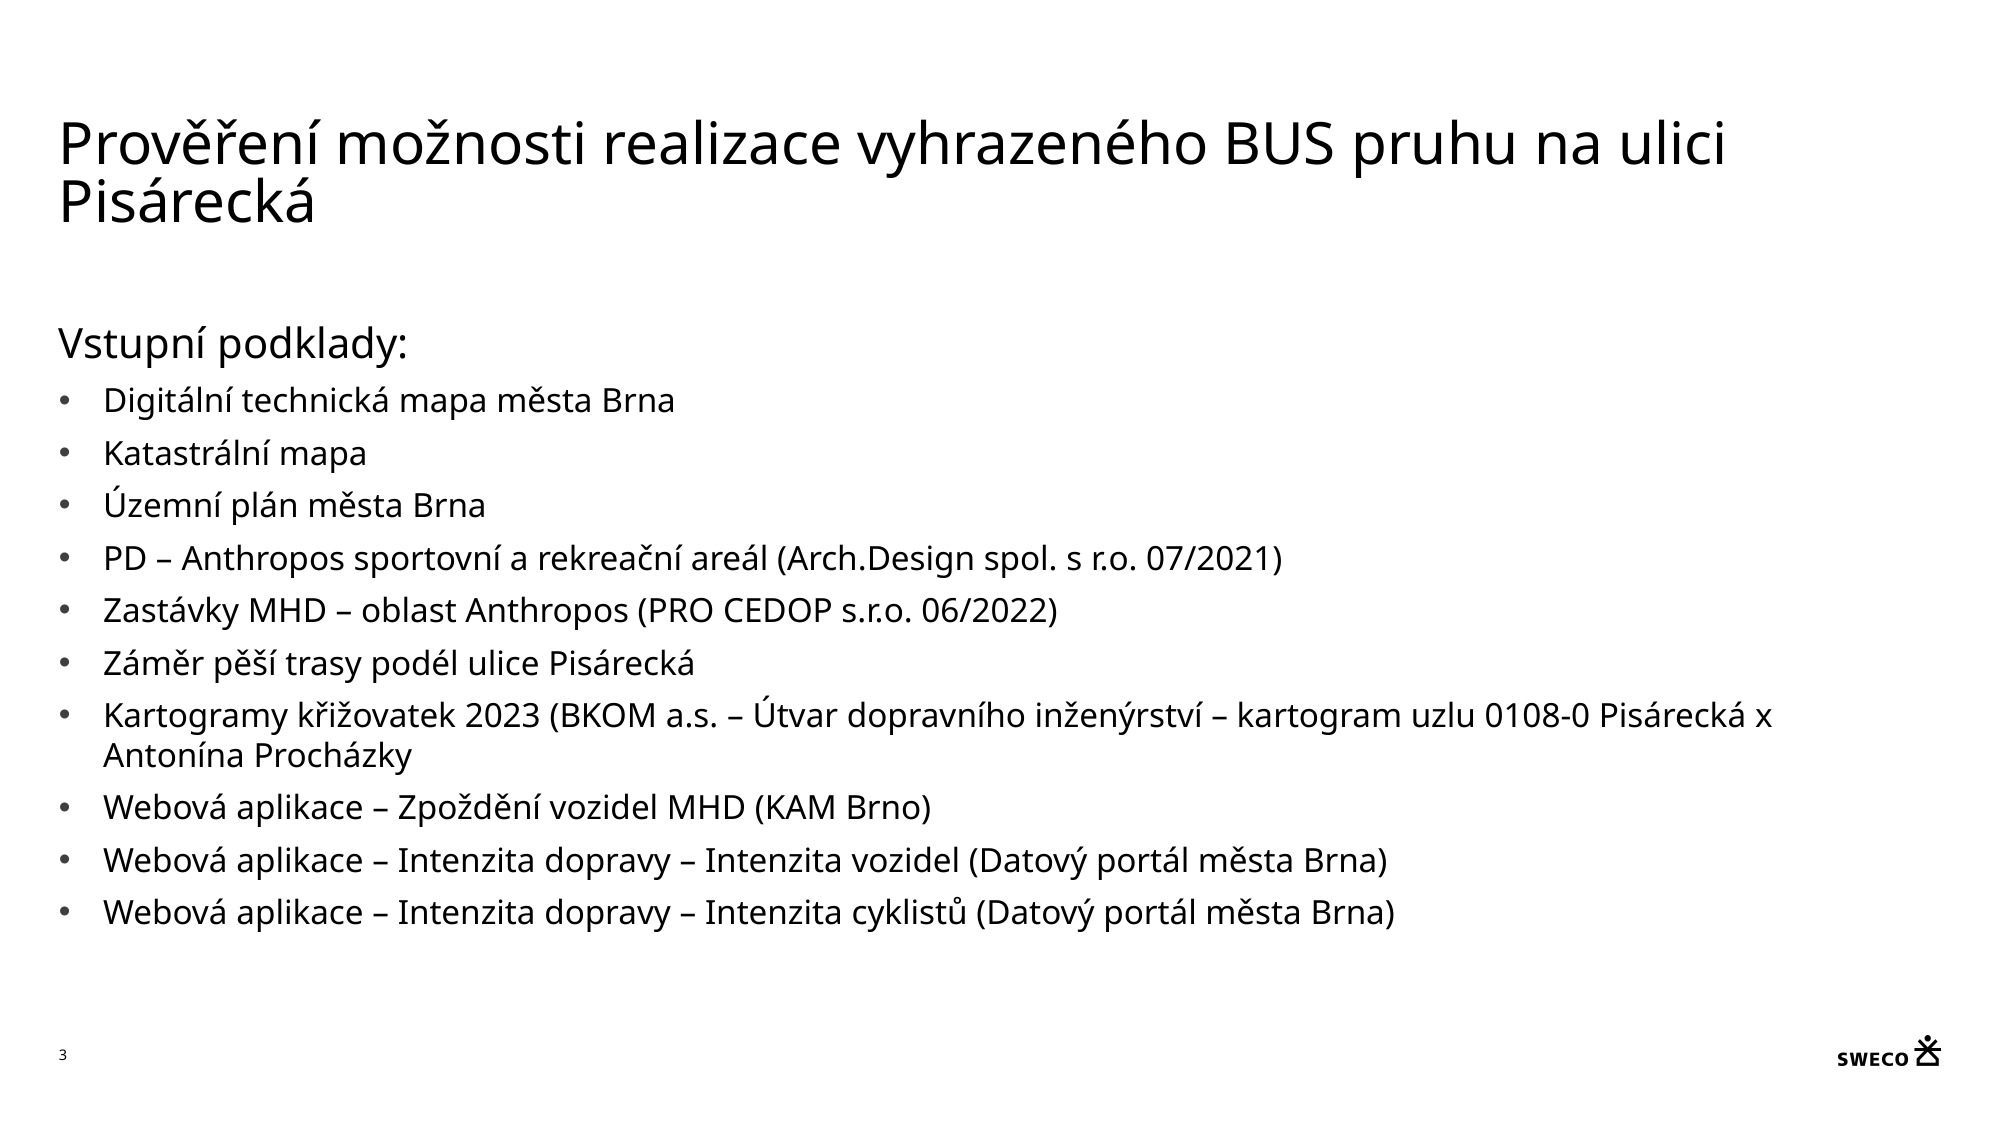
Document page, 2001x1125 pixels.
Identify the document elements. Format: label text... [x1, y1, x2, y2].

title Prověření možnosti realizace vyhrazeného BUS pruhu na ulici Pisárecká [58, 117, 1941, 209]
slide_number 3 [58, 1036, 118, 1066]
list Vstupní podklady: Digitální technická mapa města Brna Katastrální mapa Územní plán města Brna PD – Anthropos sportovní a rekreační areál (Arch.Design spol. s r.o. 07/2021) Zastávky MHD – oblast Anthropos (PRO CEDOP s.r.o. 06/2022) Záměr pěší trasy podél ulice Pisárecká Kartogramy křižovatek 2023 (BKOM a.s. – Útvar dopravního inženýrství – kartogram uzlu 0108-0 Pisárecká x Antonína Procházky Webová aplikace – Zpoždění vozidel MHD (KAM Brno) Webová aplikace – Intenzita dopravy – Intenzita vozidel (Datový portál města Brna) Webová aplikace – Intenzita dopravy – Intenzita cyklistů (Datový portál města Brna) [58, 317, 1871, 970]
picture [1838, 1035, 1941, 1066]
